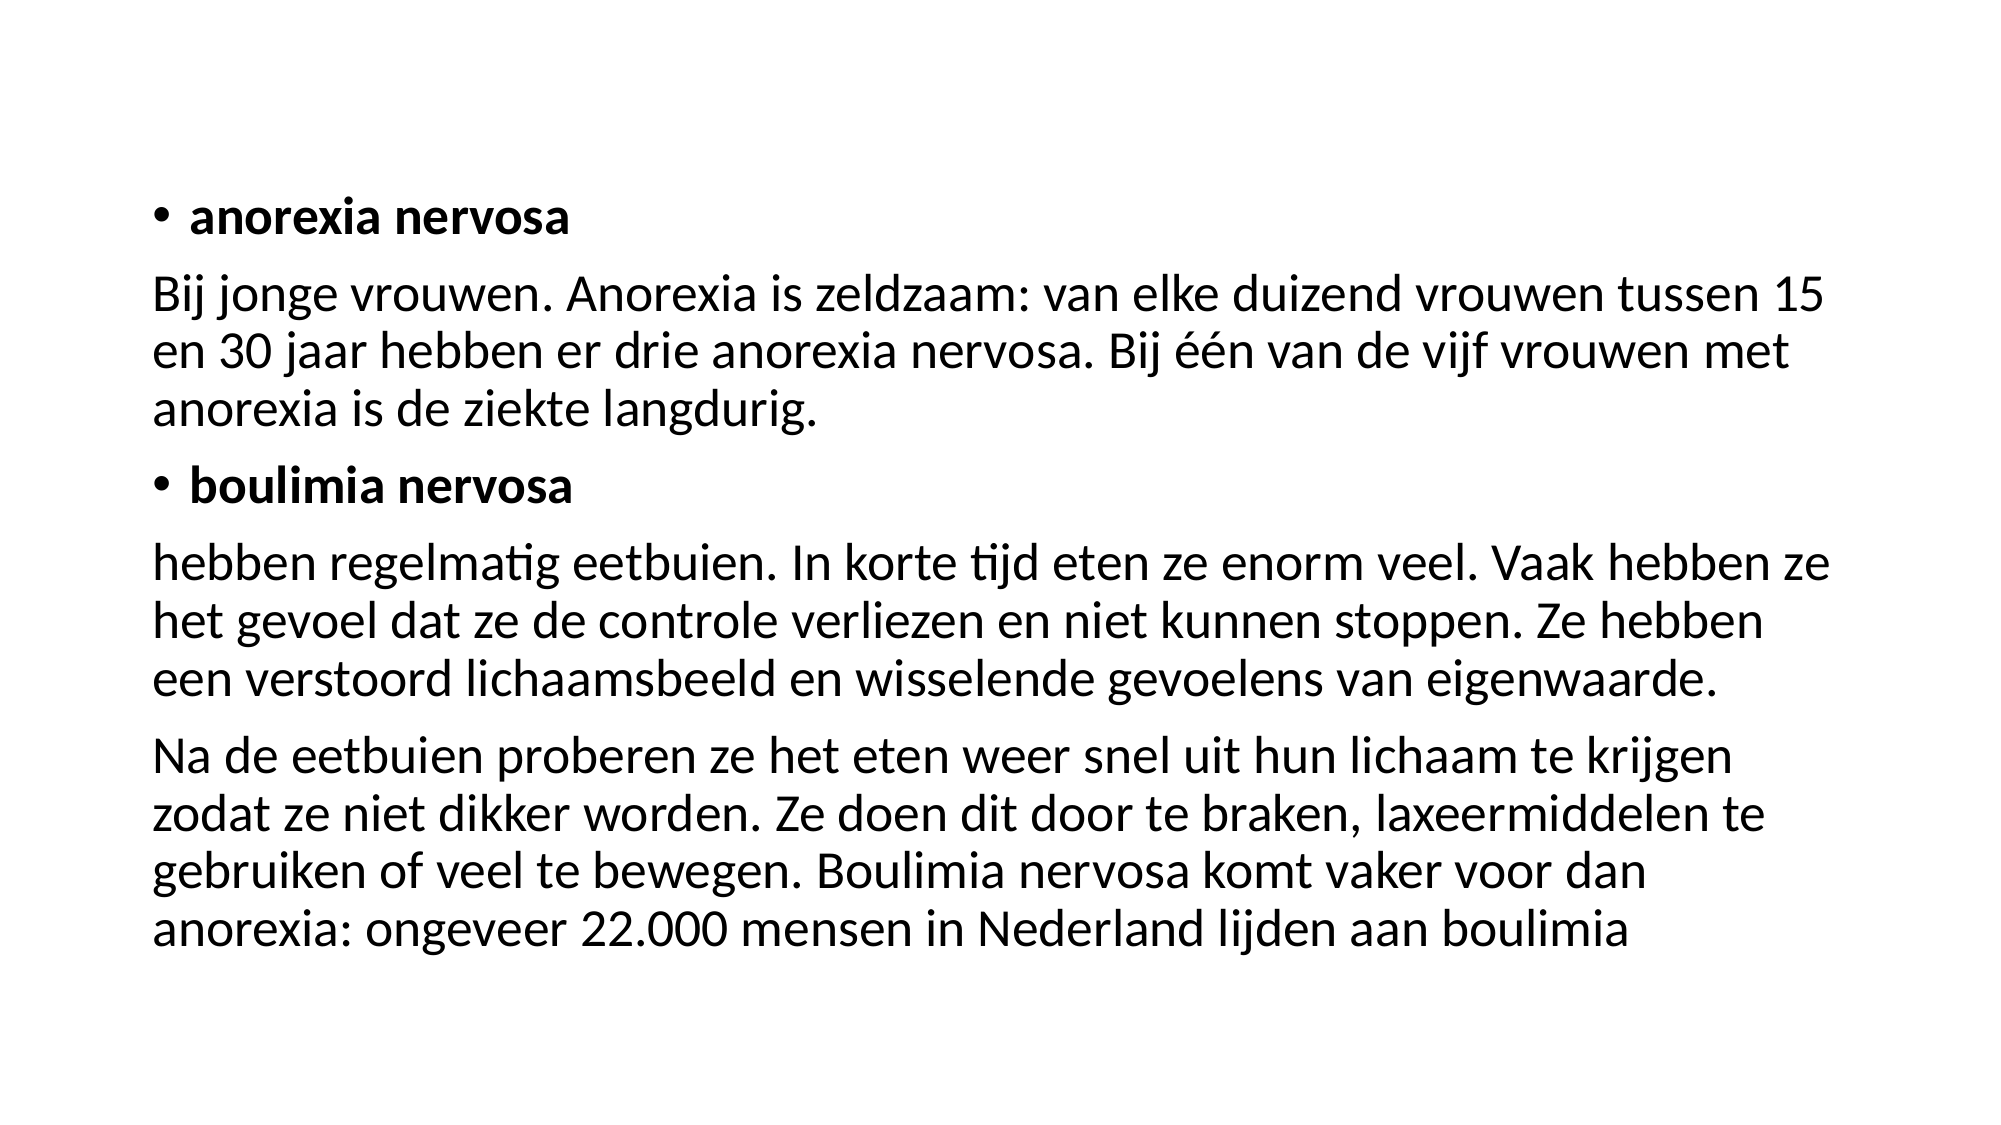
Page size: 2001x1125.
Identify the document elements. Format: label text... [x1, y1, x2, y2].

list anorexia nervosa Bij jonge vrouwen. Anorexia is zeldzaam: van elke duizend vrouwen tussen 15 en 30 jaar hebben er drie anorexia nervosa. Bij één van de vijf vrouwen met anorexia is de ziekte langdurig. boulimia nervosa hebben regelmatig eetbuien. In korte tijd eten ze enorm veel. Vaak hebben ze het gevoel dat ze de controle verliezen en niet kunnen stoppen. Ze hebben een verstoord lichaamsbeeld en wisselende gevoelens van eigenwaarde. Na de eetbuien proberen ze het eten weer snel uit hun lichaam te krijgen zodat ze niet dikker worden. Ze doen dit door te braken, laxeermiddelen te gebruiken of veel te bewegen. Boulimia nervosa komt vaker voor dan anorexia: ongeveer 22.000 mensen in Nederland lijden aan boulimia [137, 180, 1863, 1014]
